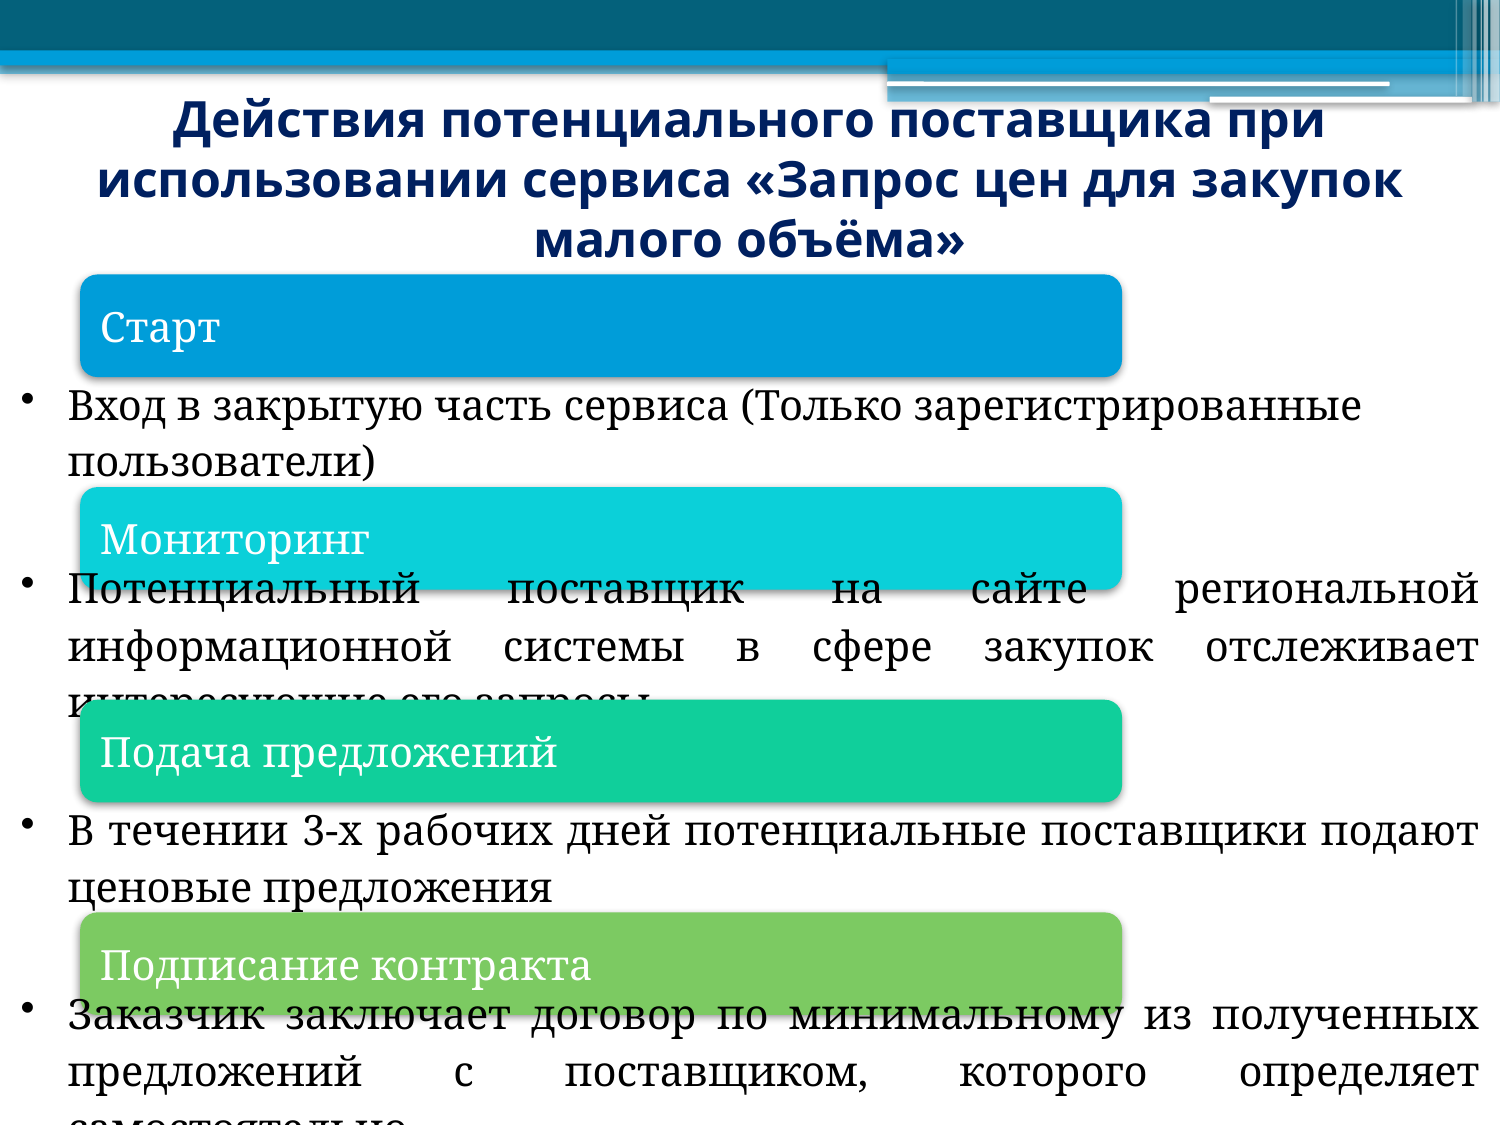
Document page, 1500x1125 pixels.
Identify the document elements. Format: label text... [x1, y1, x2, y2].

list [5, 262, 1495, 1114]
title Действия потенциального поставщика при использовании сервиса «Запрос цен для закупок малого объёма» [17, 90, 1483, 260]
